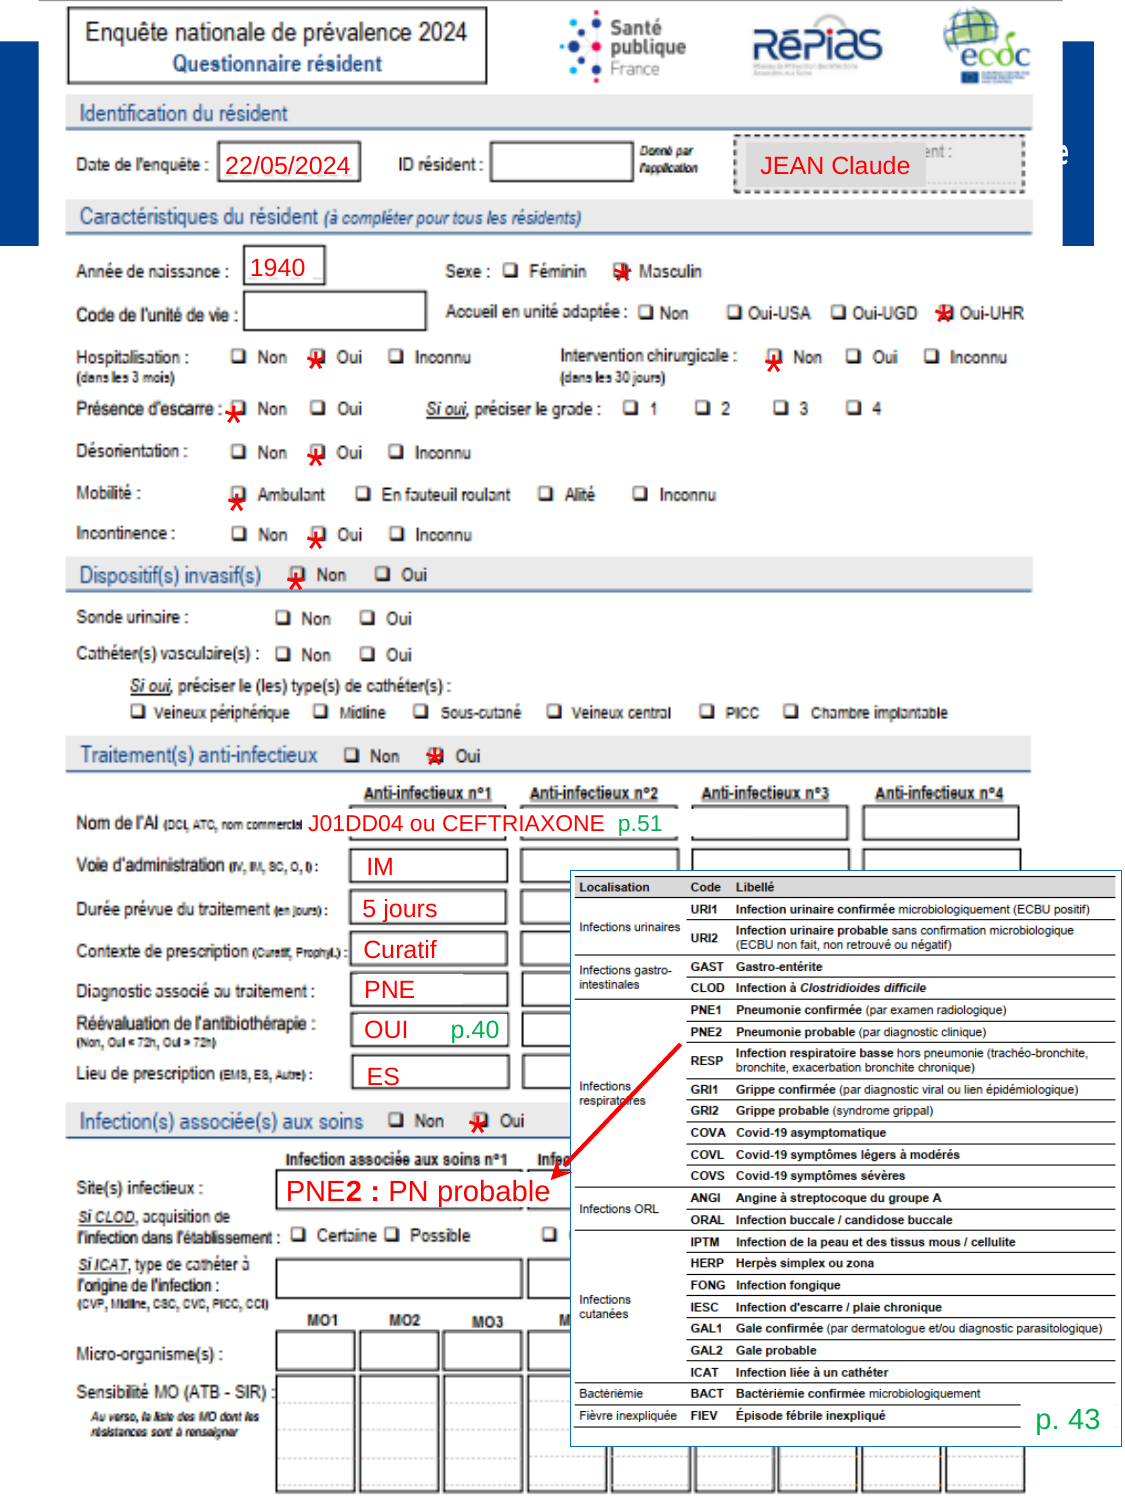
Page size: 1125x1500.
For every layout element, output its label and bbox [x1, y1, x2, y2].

text_box [550, 1043, 681, 1181]
picture [38, 0, 1122, 1500]
